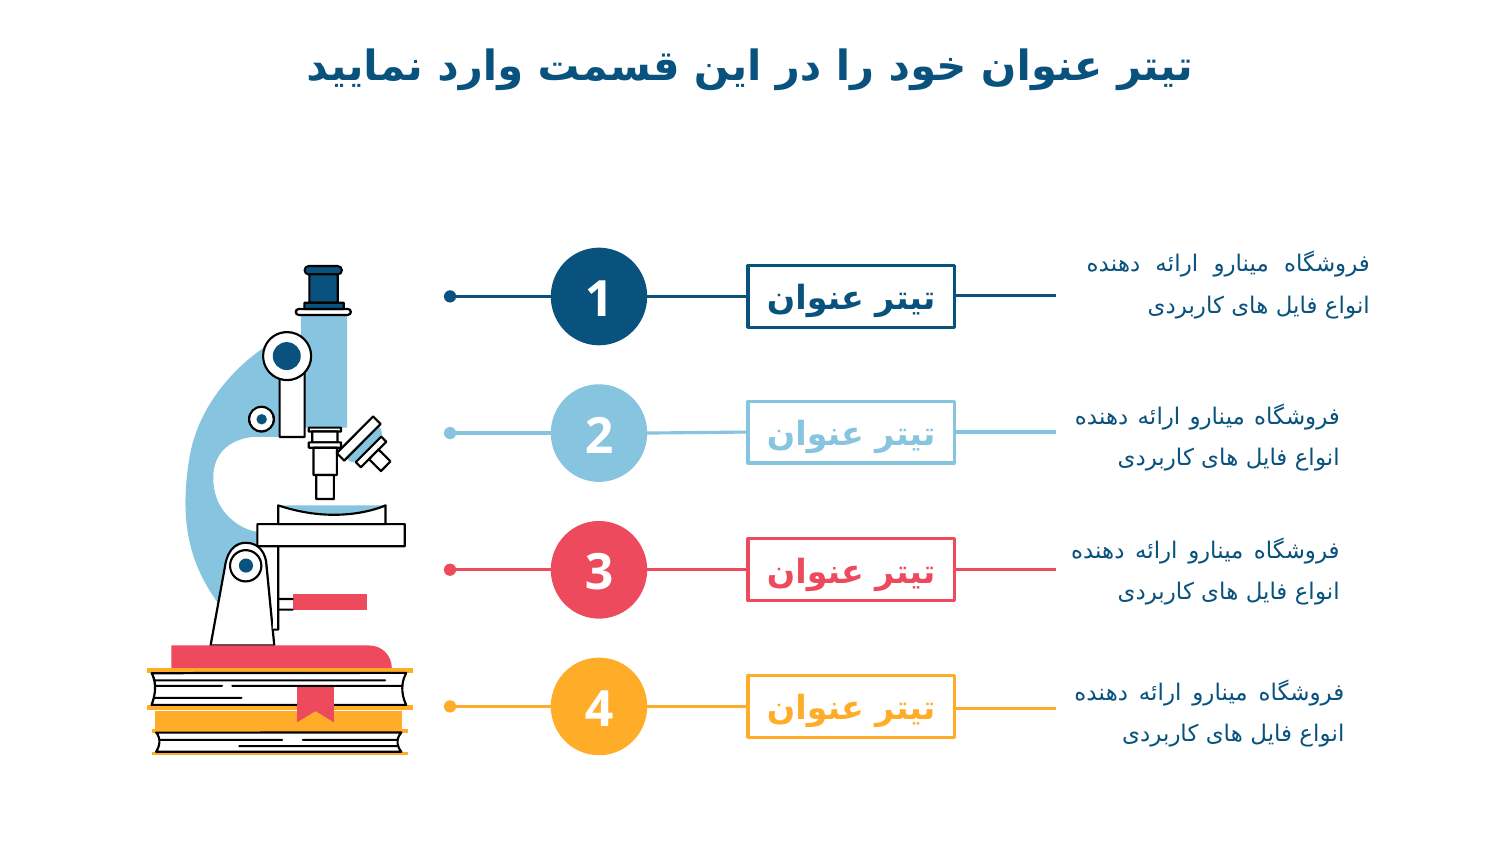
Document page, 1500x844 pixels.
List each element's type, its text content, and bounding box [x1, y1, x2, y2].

text_box فروشگاه مینارو ارائه دهنده انواع فایل های کاربردی [1060, 514, 1355, 612]
text_box تیتر عنوان خود را در این قسمت وارد نمایید [0, 6, 1500, 96]
text_box فروشگاه مینارو ارائه دهنده انواع فایل های کاربردی [1060, 380, 1355, 478]
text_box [146, 247, 1057, 756]
text_box فروشگاه مینارو ارائه دهنده انواع فایل های کاربردی [1063, 227, 1385, 325]
text_box فروشگاه مینارو ارائه دهنده انواع فایل های کاربردی [1060, 656, 1360, 754]
